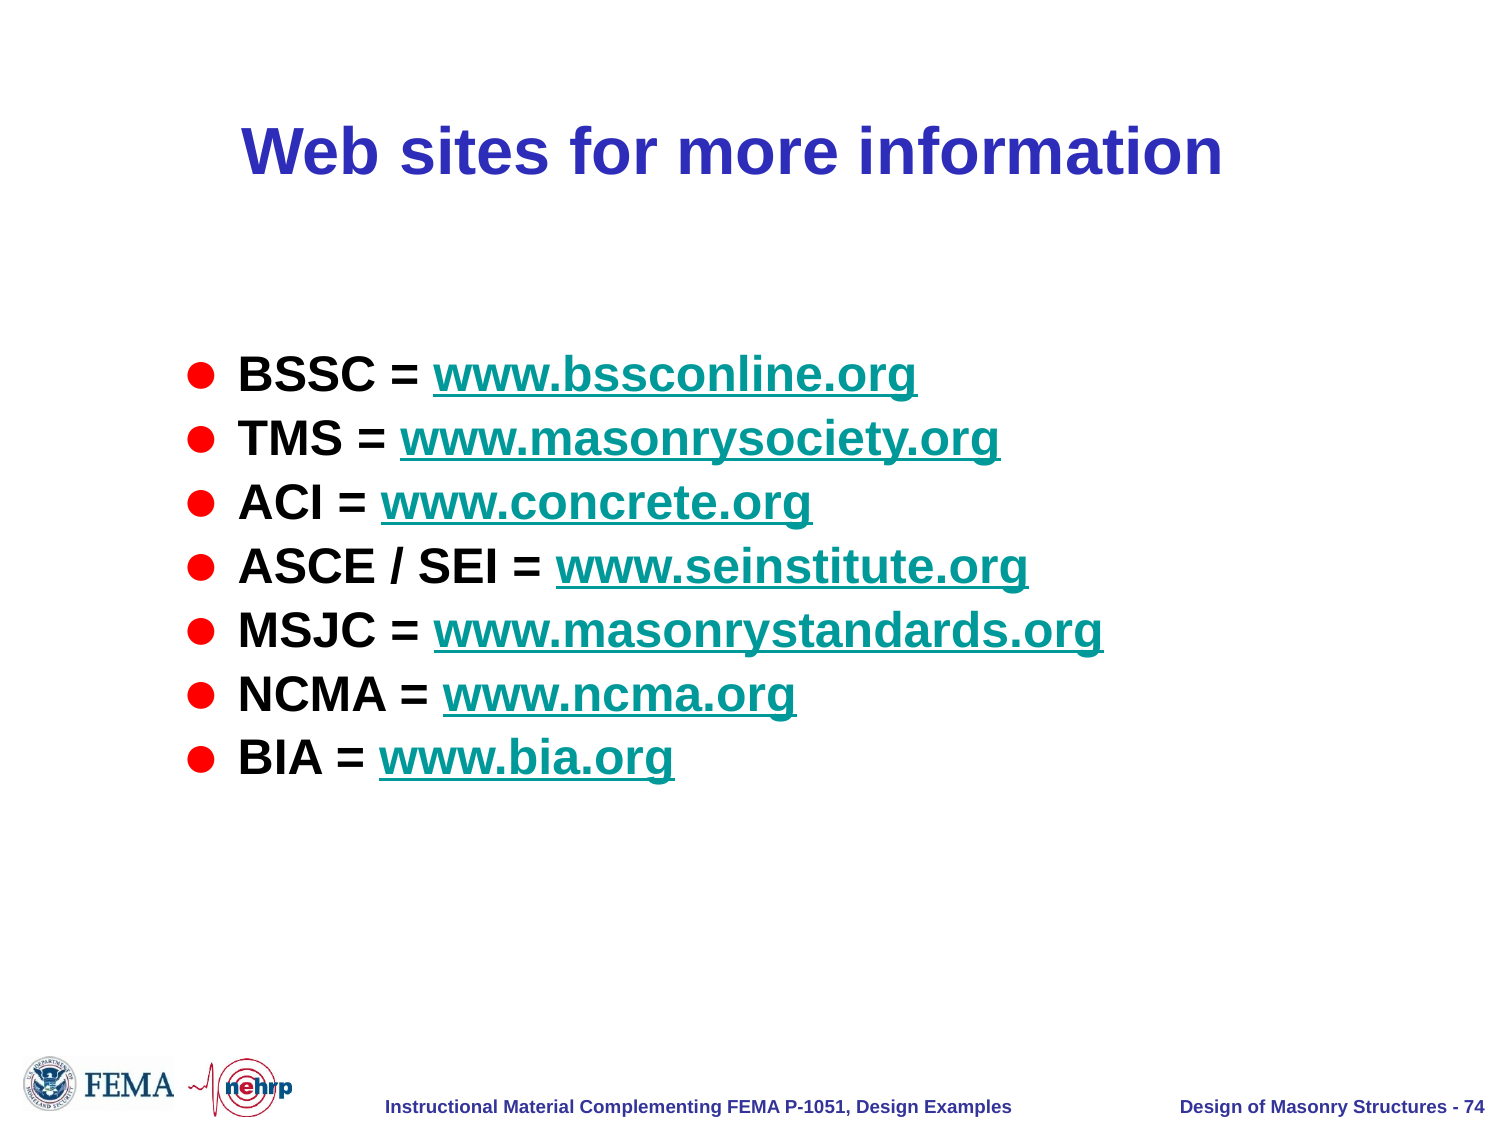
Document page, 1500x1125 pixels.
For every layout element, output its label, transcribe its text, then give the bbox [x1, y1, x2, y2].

slide_number Design of Masonry Structures - 74 [1042, 1077, 1500, 1125]
picture [188, 1058, 292, 1117]
picture [23, 1056, 174, 1111]
list BSSC = www.bssconline.org TMS = www.masonrysociety.org ACI = www.concrete.org ASCE / SEI = www.seinstitute.org MSJC = www.masonrystandards.org NCMA = www.ncma.org BIA = www.bia.org [167, 340, 1351, 805]
title Web sites for more information [44, 100, 1423, 195]
footer Instructional Material Complementing FEMA P-1051, Design Examples [337, 1087, 1042, 1125]
